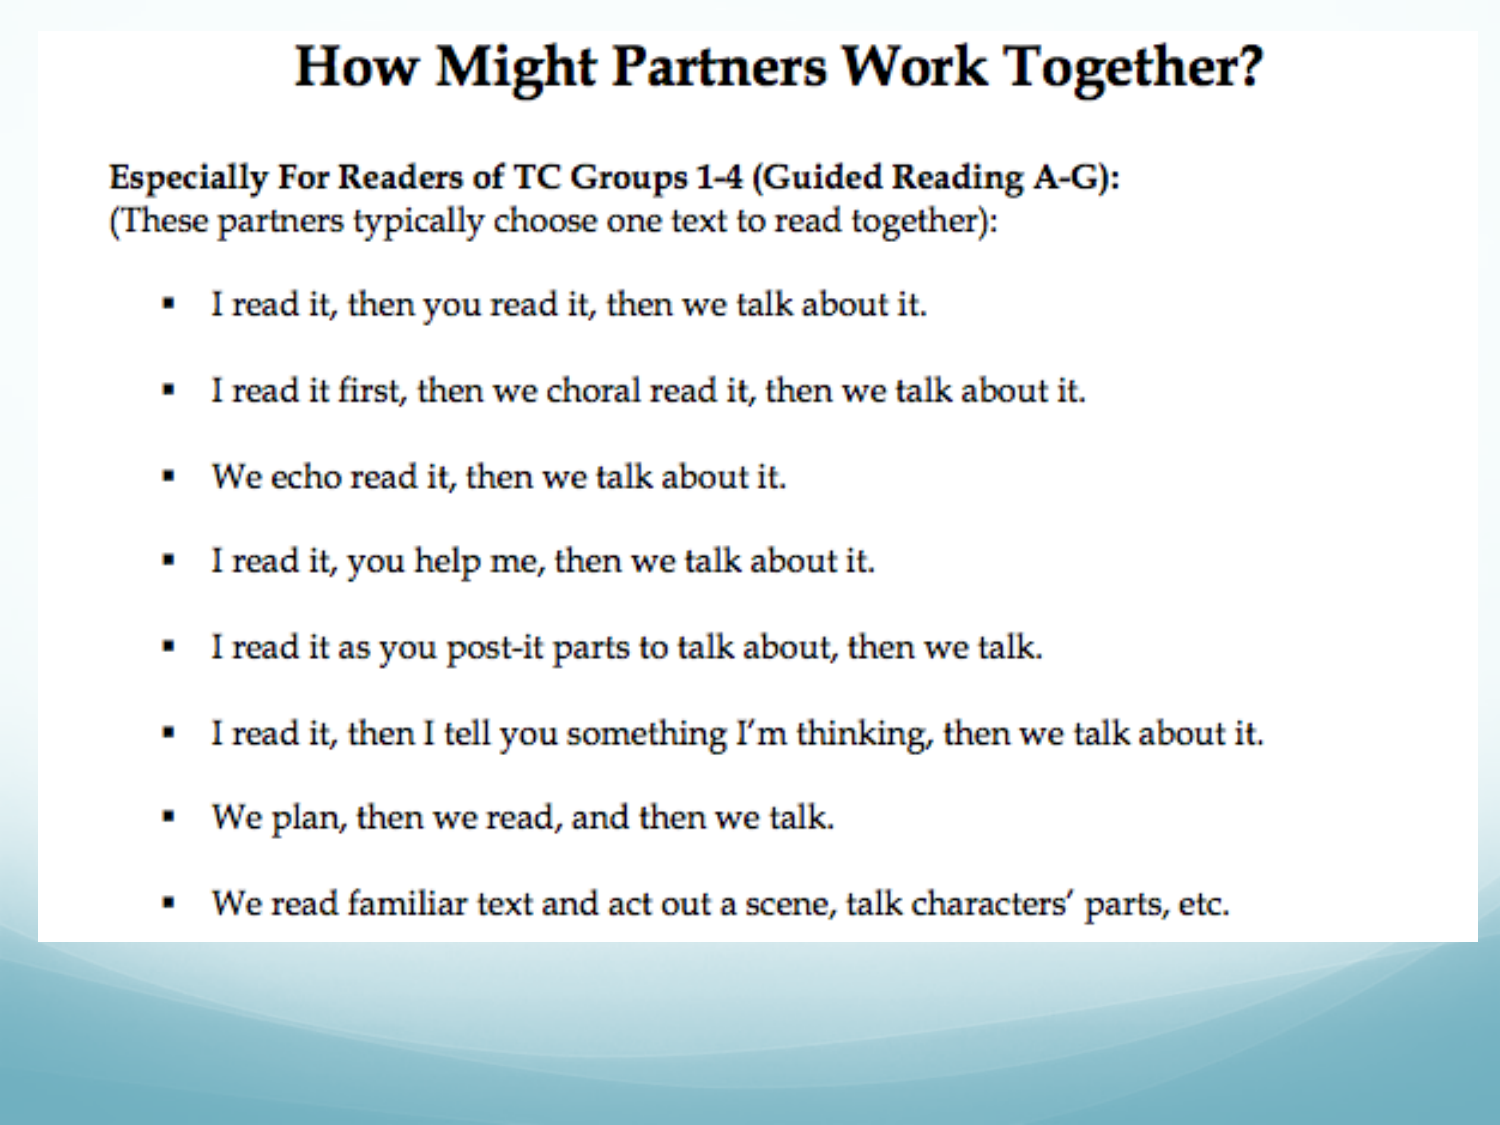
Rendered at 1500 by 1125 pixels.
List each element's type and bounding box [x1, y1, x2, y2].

picture [37, 30, 1479, 943]
